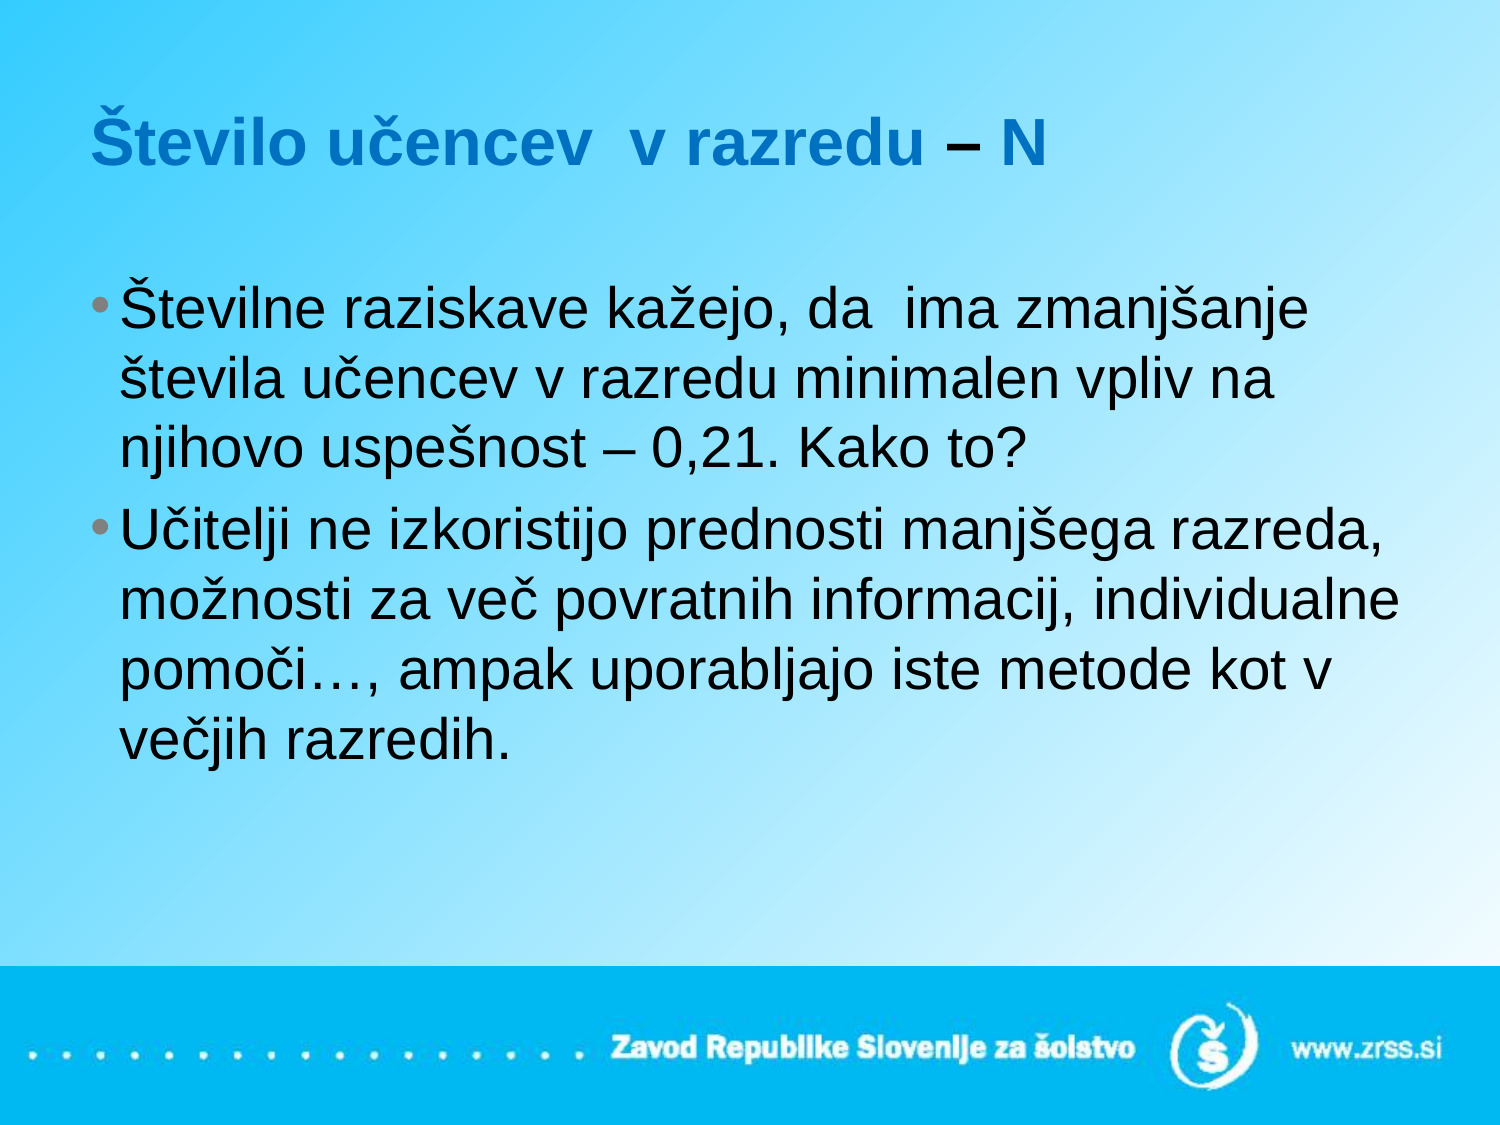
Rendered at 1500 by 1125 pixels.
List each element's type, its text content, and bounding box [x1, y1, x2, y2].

picture [301, 1049, 311, 1061]
picture [575, 1051, 585, 1060]
picture [233, 1049, 242, 1060]
picture [540, 1050, 550, 1061]
picture [1033, 1029, 1137, 1061]
picture [368, 1051, 381, 1060]
picture [1170, 1001, 1259, 1090]
list Številne raziskave kažejo, da ima zmanjšanje števila učencev v razredu minimalen vpliv na njihovo uspešnost – 0,21. Kako to? Učitelji ne izkoristijo prednosti manjšega razreda, možnosti za več povratnih informacij, individualne pomoči…, ampak uporabljajo iste metode kot v večjih razredih. [74, 262, 1426, 953]
title Število učencev v razredu – N [74, 44, 1426, 233]
picture [854, 1032, 987, 1065]
picture [28, 1050, 38, 1060]
picture [267, 1051, 275, 1060]
picture [705, 1033, 850, 1066]
picture [439, 1049, 449, 1060]
picture [199, 1049, 210, 1060]
picture [404, 1050, 414, 1060]
picture [129, 1049, 142, 1061]
picture [1289, 1035, 1443, 1061]
picture [94, 1050, 106, 1060]
picture [61, 1049, 73, 1061]
picture [472, 1050, 482, 1060]
picture [610, 1028, 700, 1065]
picture [506, 1050, 518, 1061]
picture [163, 1050, 174, 1061]
picture [333, 1048, 345, 1061]
picture [993, 1040, 1028, 1064]
